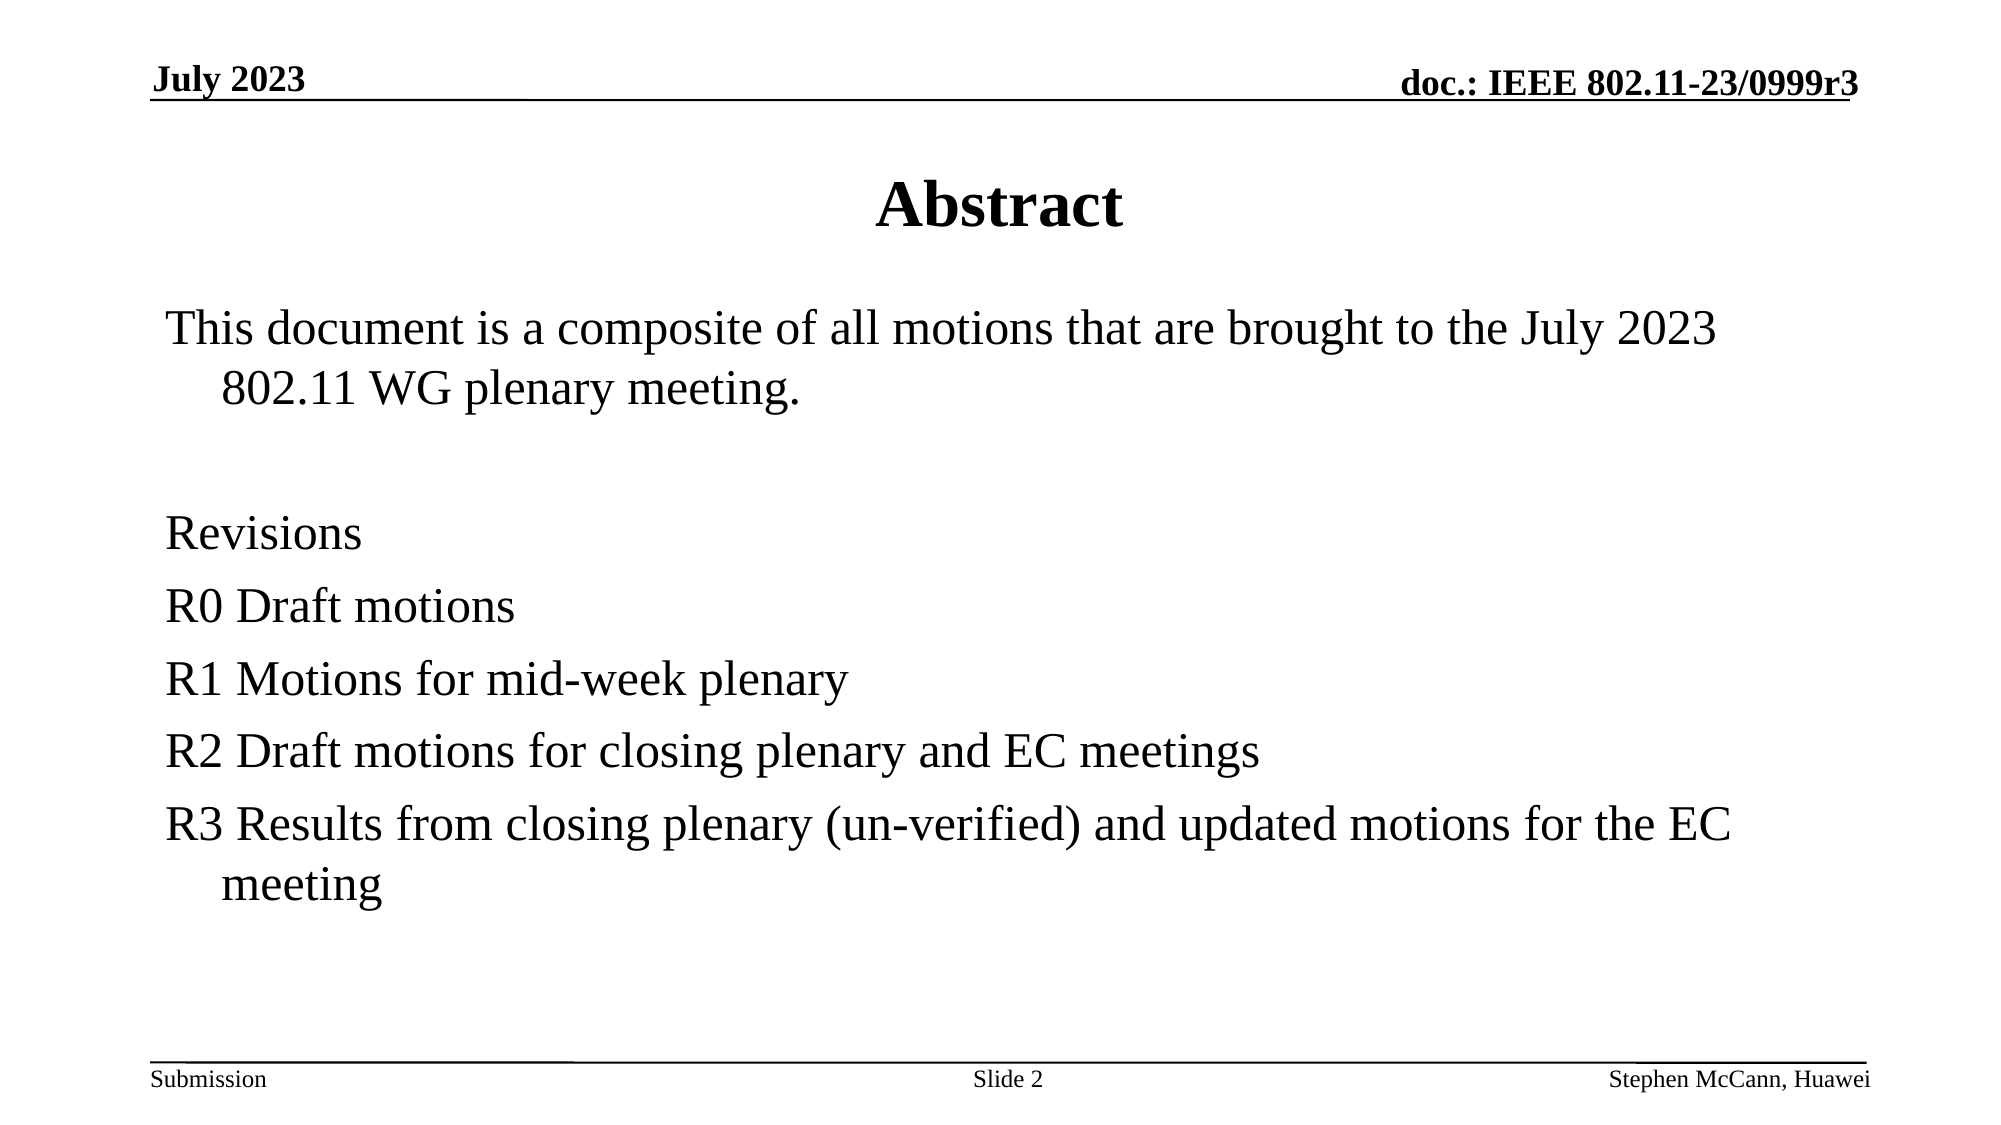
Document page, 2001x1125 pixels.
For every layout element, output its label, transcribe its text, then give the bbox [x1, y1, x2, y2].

title Abstract [149, 112, 1850, 286]
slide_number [152, 54, 563, 100]
slide_number Slide 2 [950, 1061, 1067, 1123]
list This document is a composite of all motions that are brought to the July 2023 802.11 WG plenary meeting. Revisions R0 Draft motions R1 Motions for mid-week plenary R2 Draft motions for closing plenary and EC meetings R3 Results from closing plenary (un-verified) and updated motions for the EC meeting [149, 286, 1850, 1000]
footer Stephen McCann, Huawei [1174, 1061, 1872, 1093]
